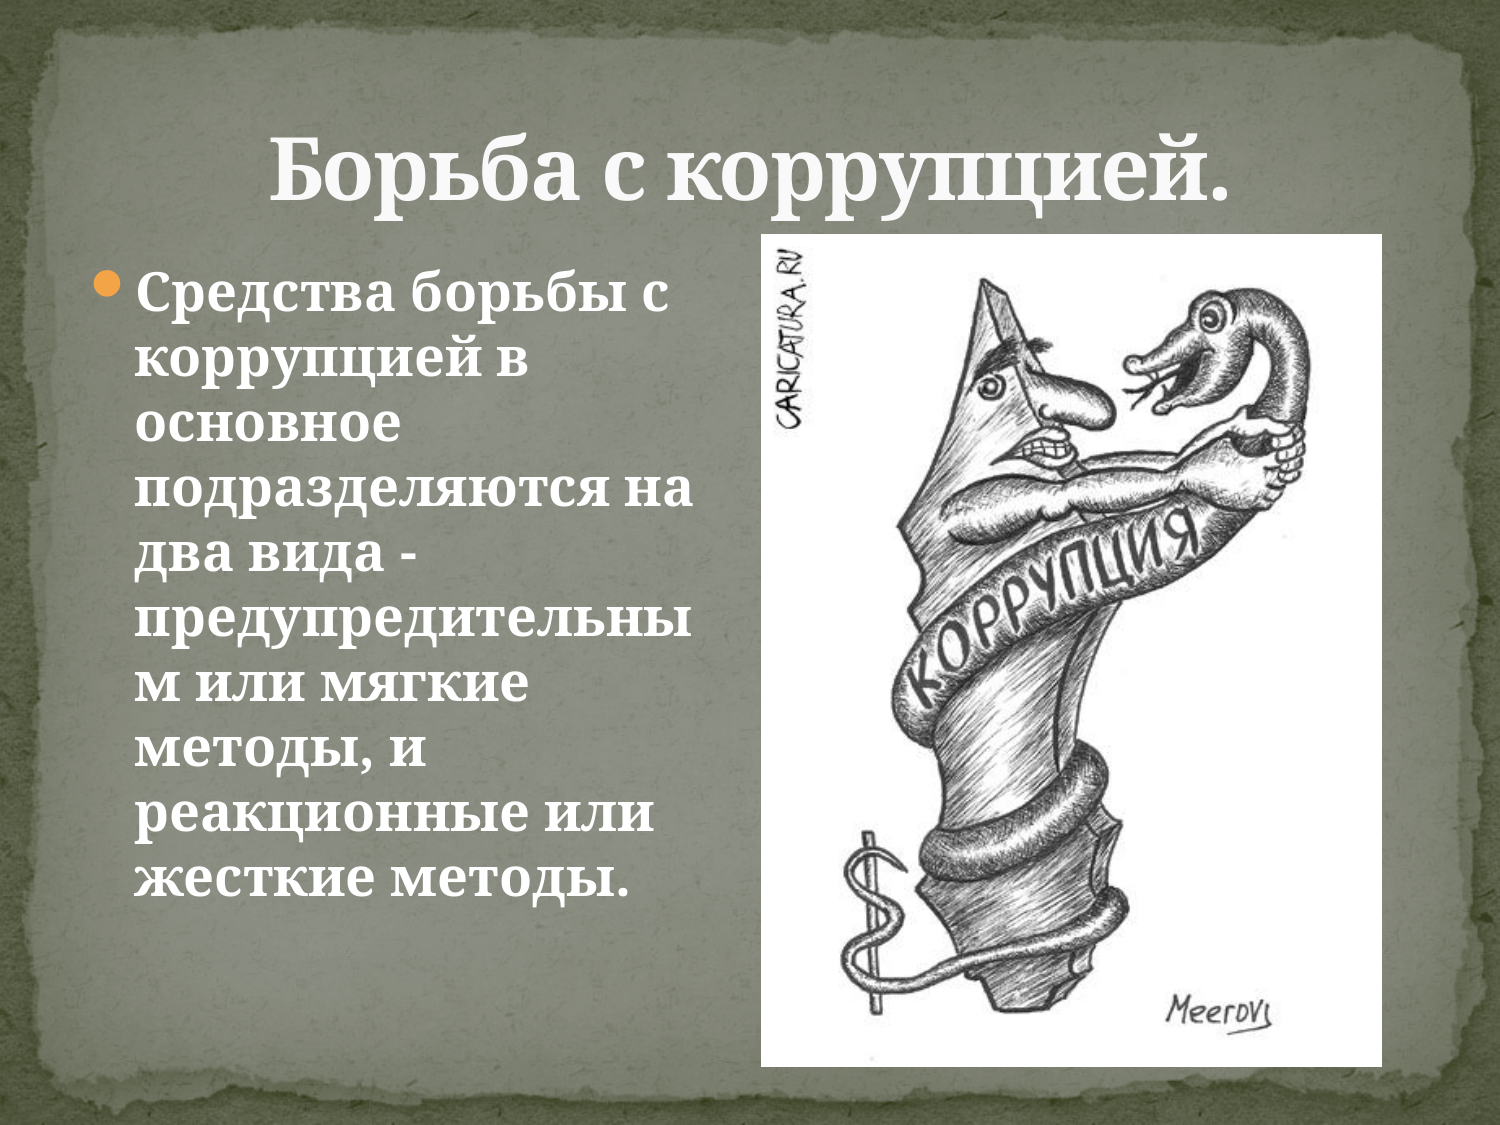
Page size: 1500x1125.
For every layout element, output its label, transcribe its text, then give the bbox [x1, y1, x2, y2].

title Борьба с коррупцией. [74, 24, 1425, 225]
list Средства борьбы с коррупцией в основное подразделяются на два вида - предупредительным или мягкие методы, и реакционные или жесткие методы. [75, 249, 741, 1000]
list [764, 237, 1380, 1064]
